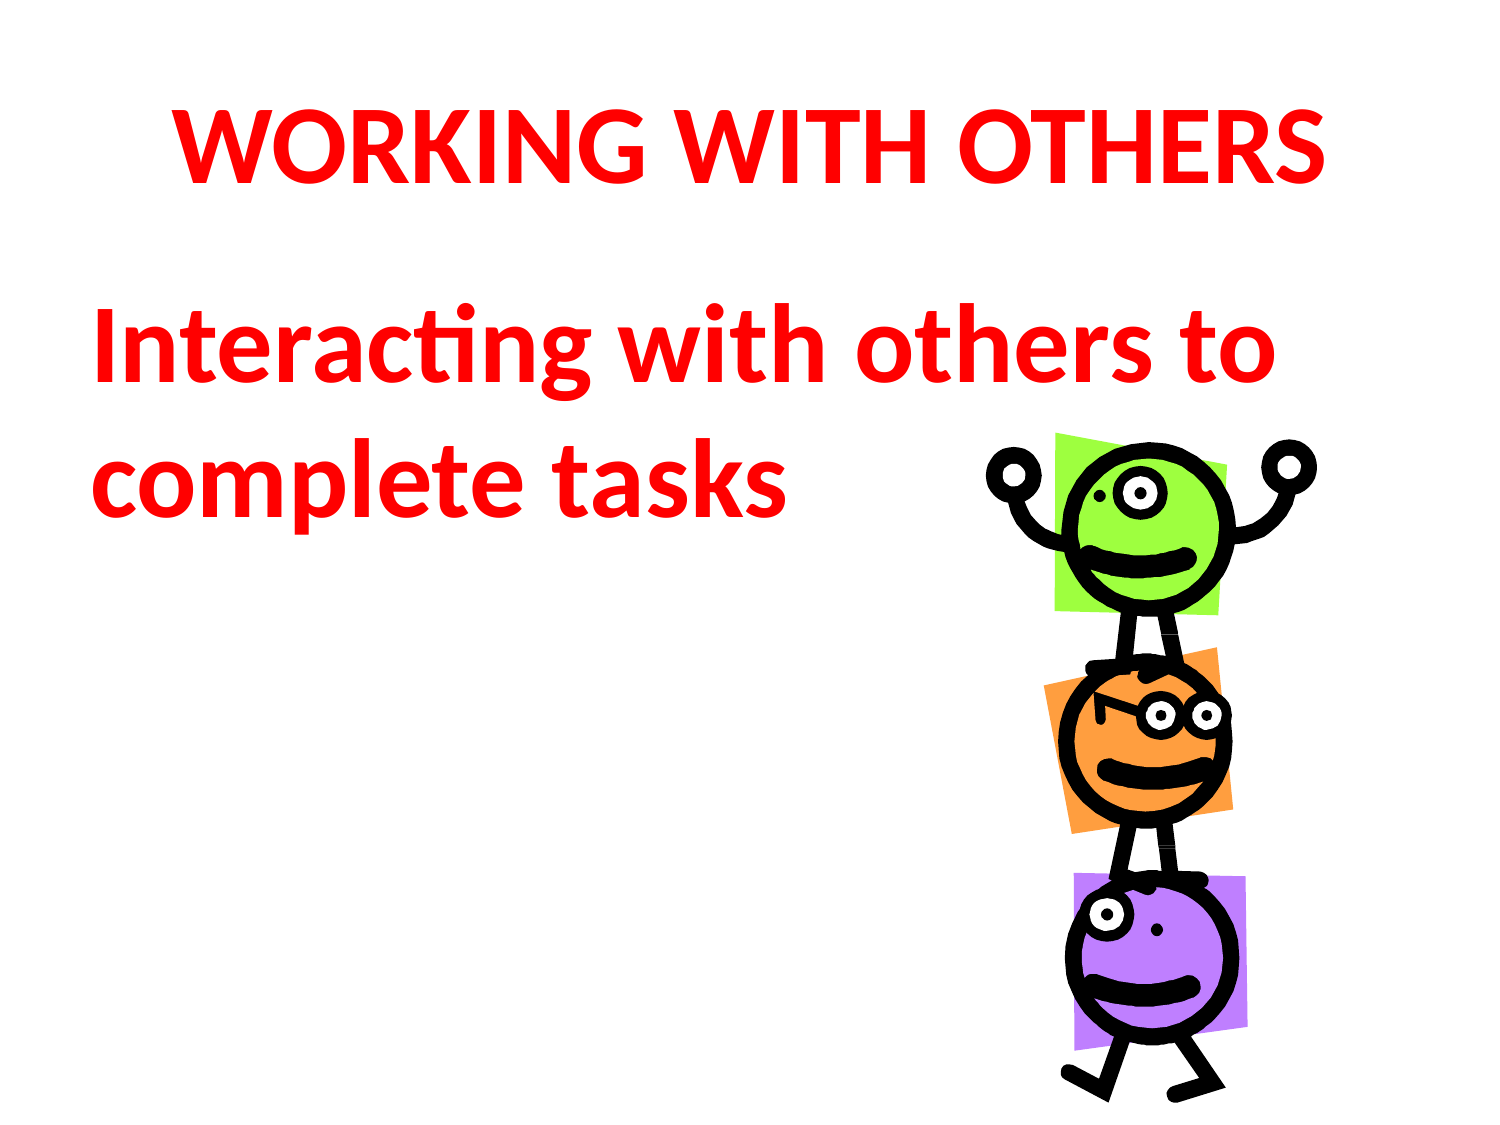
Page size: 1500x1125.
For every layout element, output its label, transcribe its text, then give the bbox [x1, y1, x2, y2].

list Interacting with others to complete tasks [75, 262, 1425, 1005]
picture [985, 432, 1318, 1105]
title WORKING WITH OTHERS [75, 45, 1425, 233]
